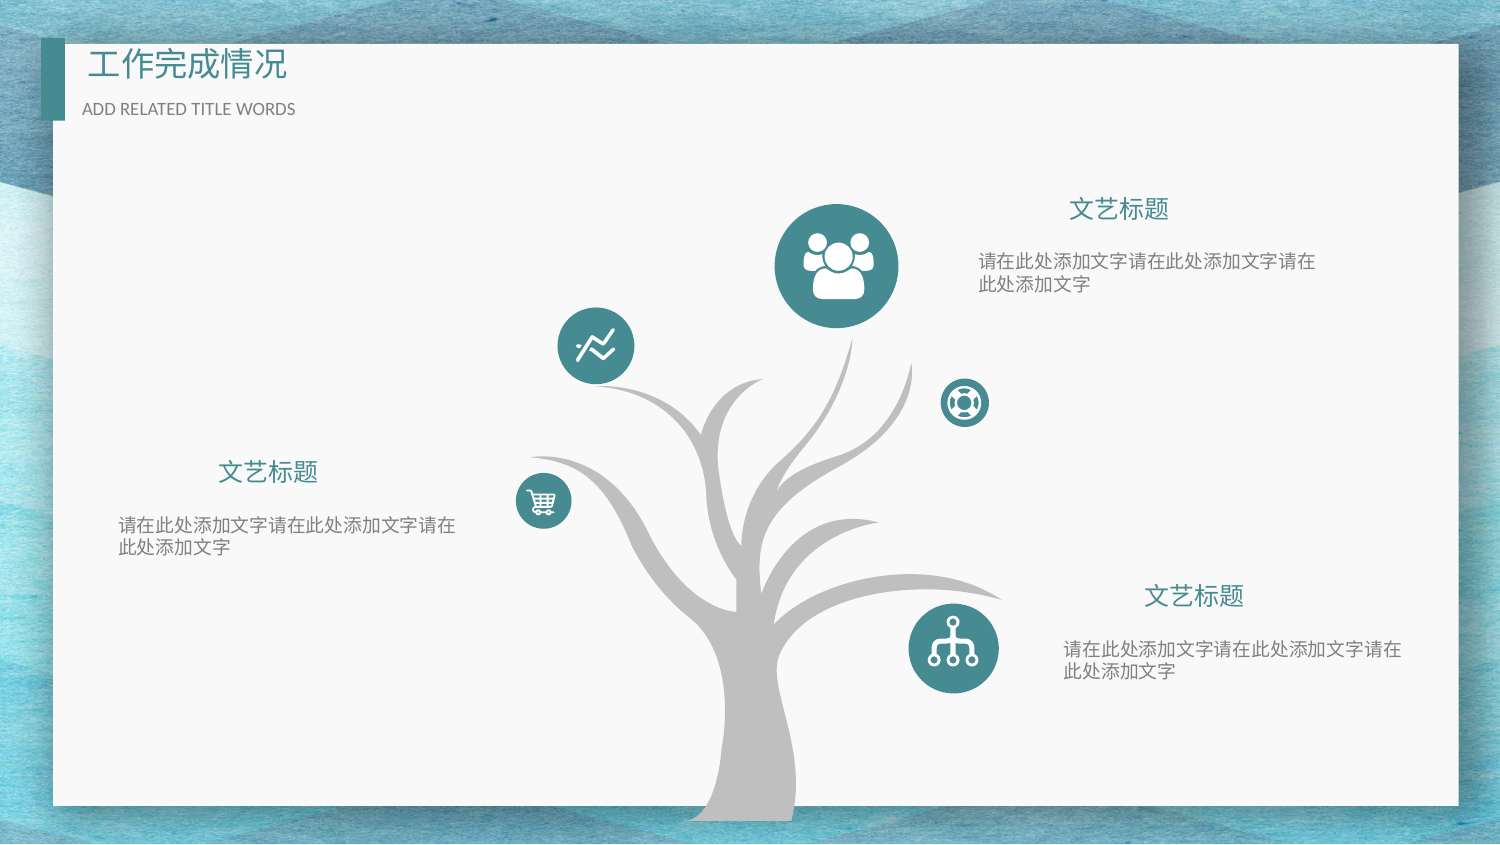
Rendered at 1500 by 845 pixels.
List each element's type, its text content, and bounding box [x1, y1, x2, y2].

text_box [557, 307, 635, 385]
text_box [908, 603, 999, 694]
text_box [530, 338, 1002, 822]
text_box [515, 472, 572, 529]
text_box [927, 615, 979, 667]
text_box 文艺标题 [1133, 575, 1327, 617]
text_box 工作完成情况 [76, 38, 378, 90]
text_box [940, 378, 989, 427]
text_box [774, 204, 899, 329]
picture [0, 0, 1500, 844]
text_box [576, 328, 616, 363]
text_box ADD RELATED TITLE WORDS [70, 91, 406, 125]
text_box [803, 233, 874, 300]
text_box 请在此处添加文字请在此处添加文字请在此处添加文字 [106, 507, 482, 564]
text_box [526, 489, 556, 516]
text_box 文艺标题 [207, 451, 400, 493]
text_box 文艺标题 [1058, 187, 1251, 229]
text_box 请在此处添加文字请在此处添加文字请在此处添加文字 [1052, 632, 1428, 689]
text_box [947, 385, 982, 420]
text_box 请在此处添加文字请在此处添加文字请在此处添加文字 [966, 244, 1342, 301]
